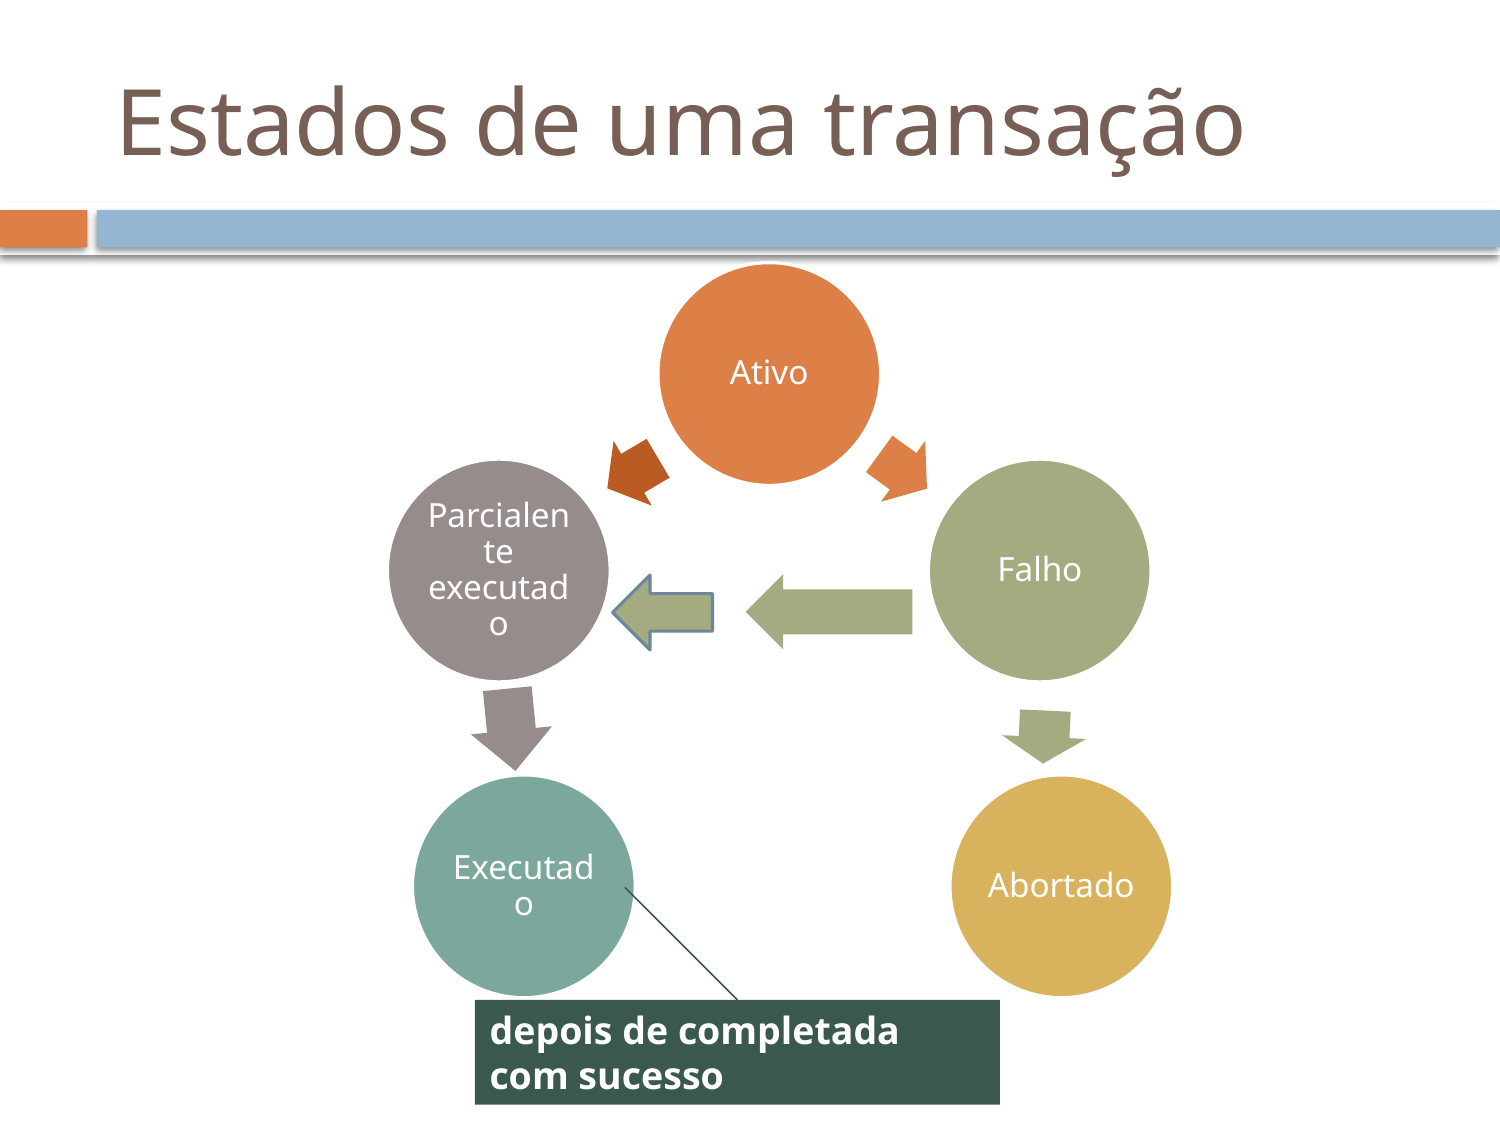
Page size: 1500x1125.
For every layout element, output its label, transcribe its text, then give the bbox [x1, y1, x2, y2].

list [100, 262, 1439, 1001]
title Estados de uma transação [100, 37, 1438, 200]
text_box depois de completada com sucesso [474, 1010, 1000, 1105]
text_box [624, 887, 738, 1001]
